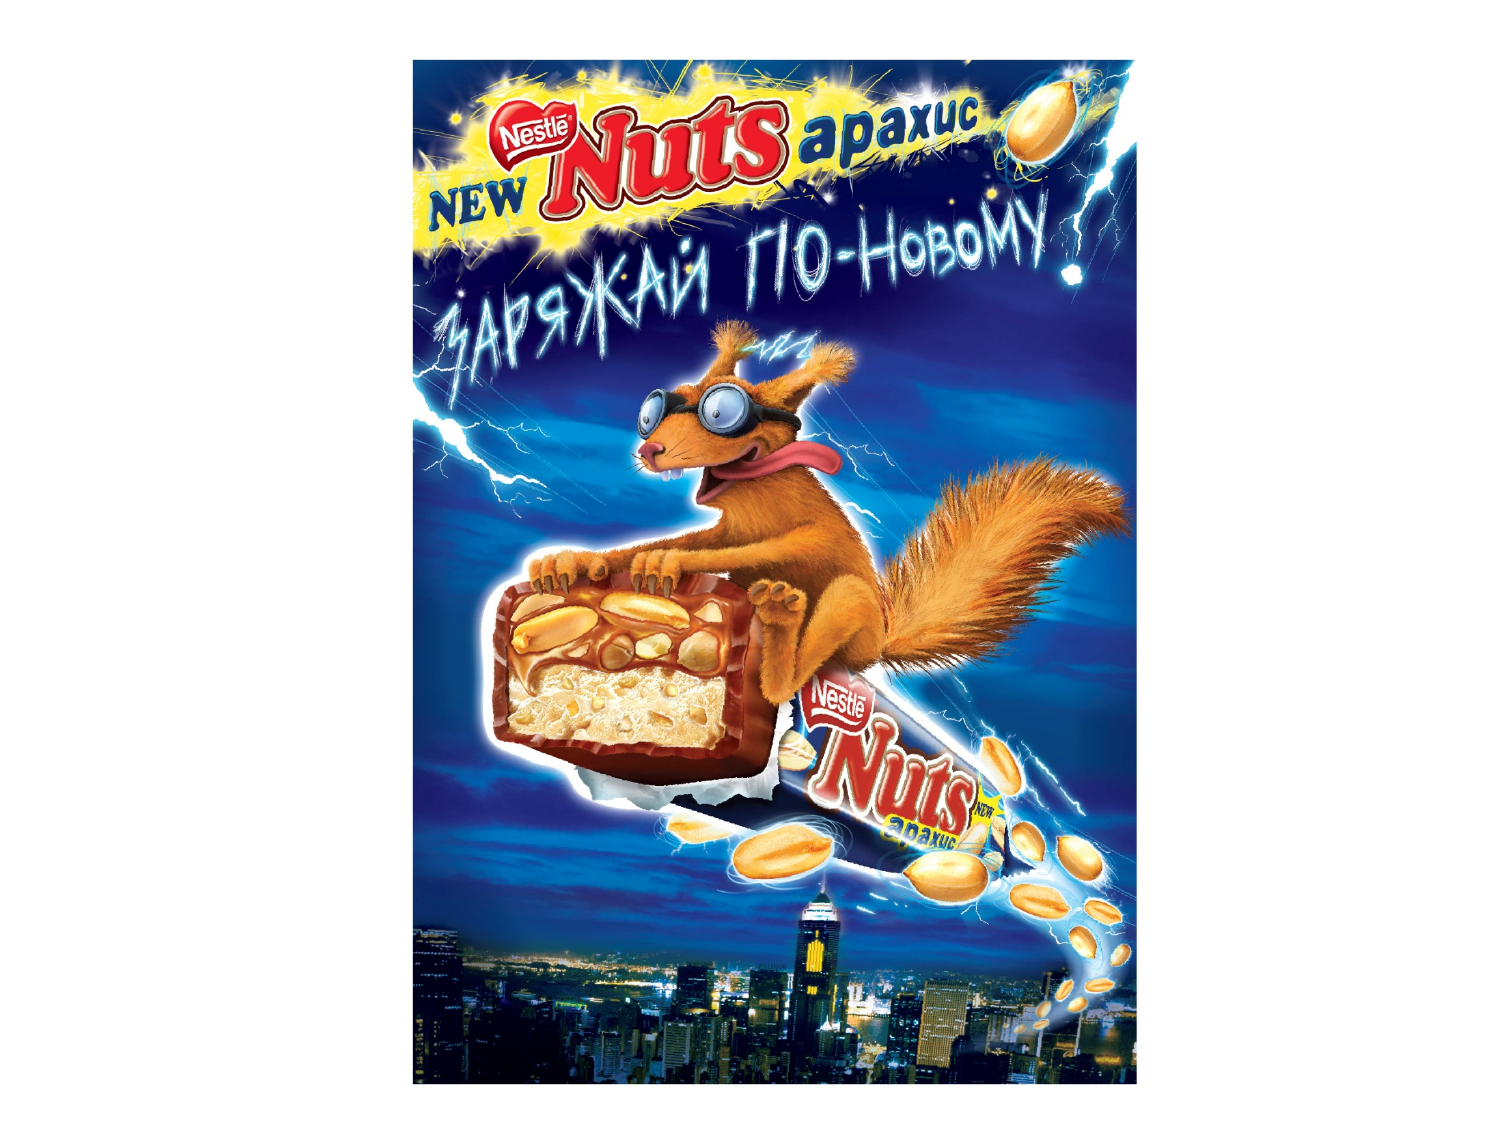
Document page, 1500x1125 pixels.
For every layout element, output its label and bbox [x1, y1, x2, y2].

picture [395, 42, 1154, 1101]
